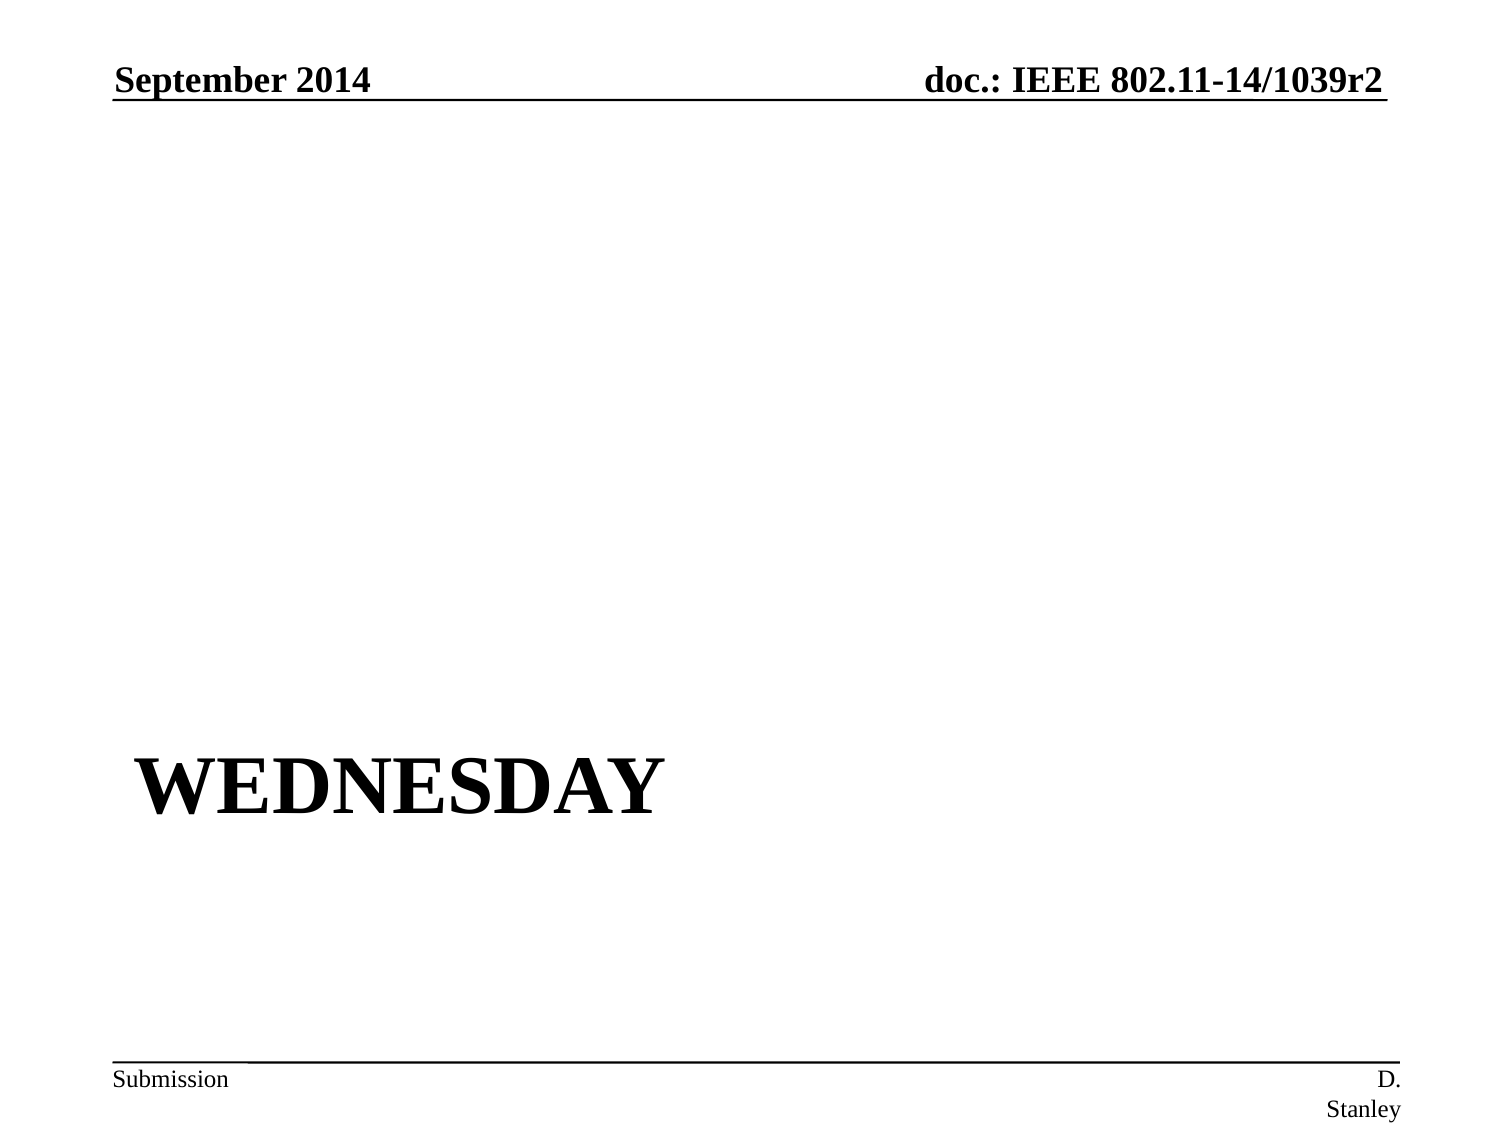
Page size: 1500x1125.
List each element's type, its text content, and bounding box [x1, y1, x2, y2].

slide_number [114, 54, 374, 101]
title Wednesday [118, 722, 1394, 947]
footer D. Stanley Aruba Networks [1324, 1061, 1402, 1093]
